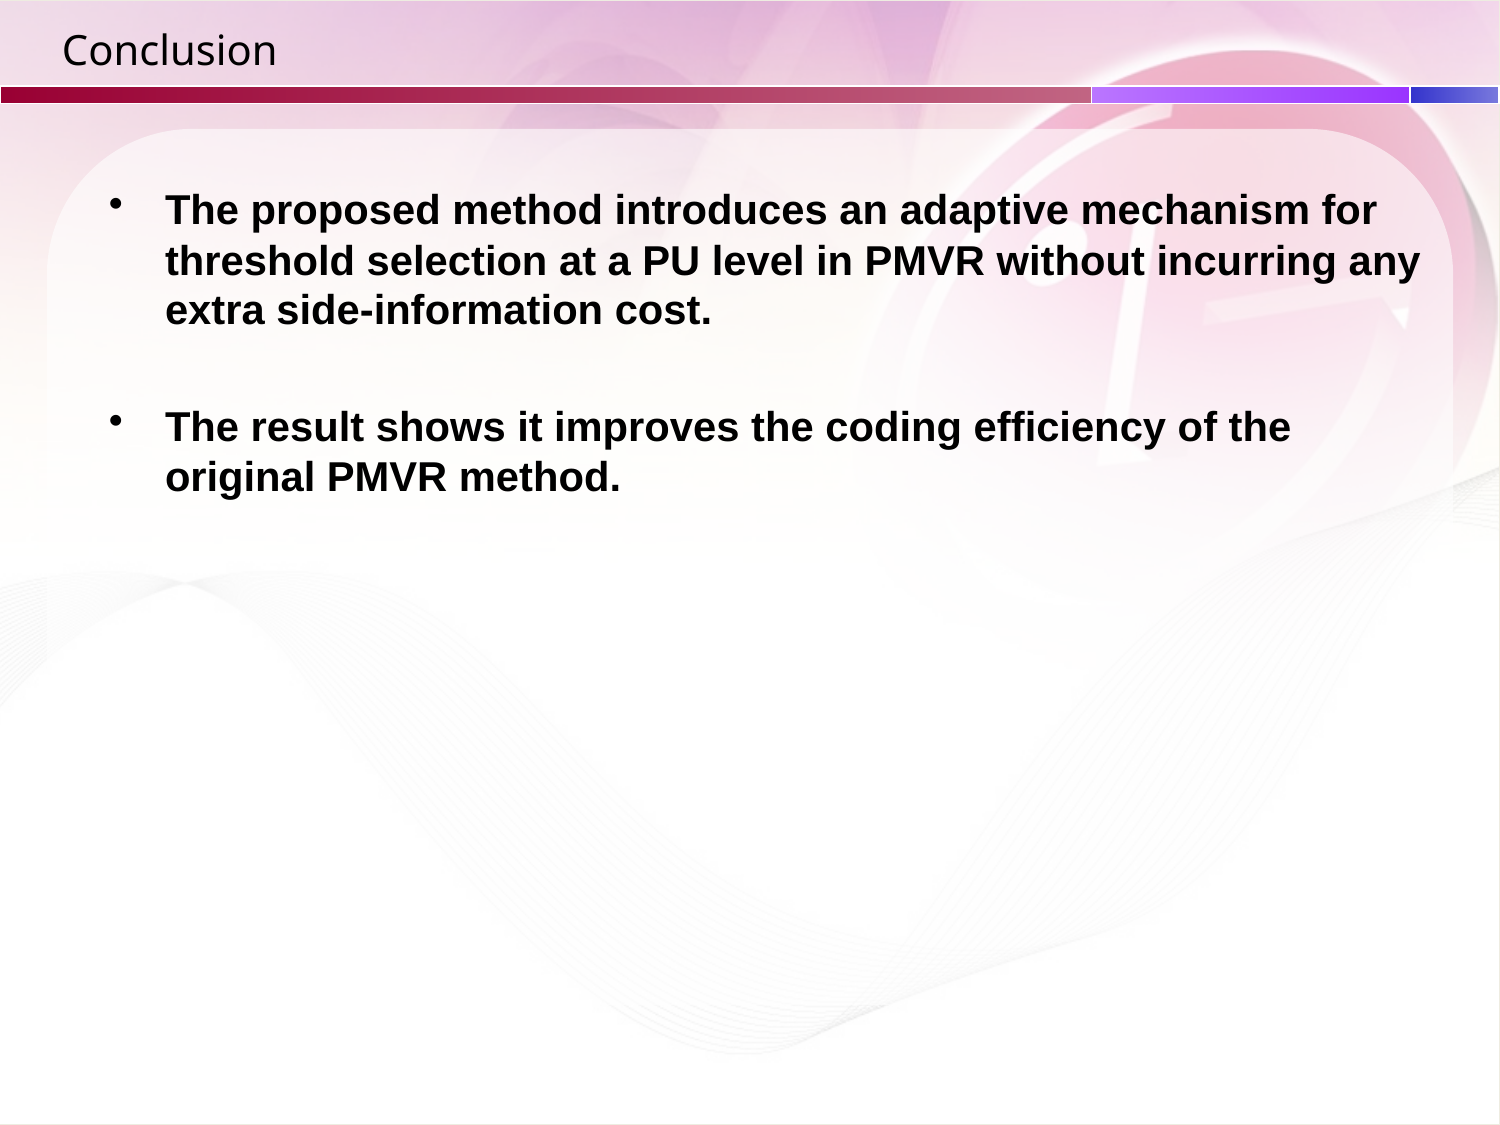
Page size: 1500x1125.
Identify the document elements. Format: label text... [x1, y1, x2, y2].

title Conclusion [46, 7, 1454, 91]
list The proposed method introduces an adaptive mechanism for threshold selection at a PU level in PMVR without incurring any extra side-information cost. The result shows it improves the coding efficiency of the original PMVR method. [93, 175, 1454, 1071]
